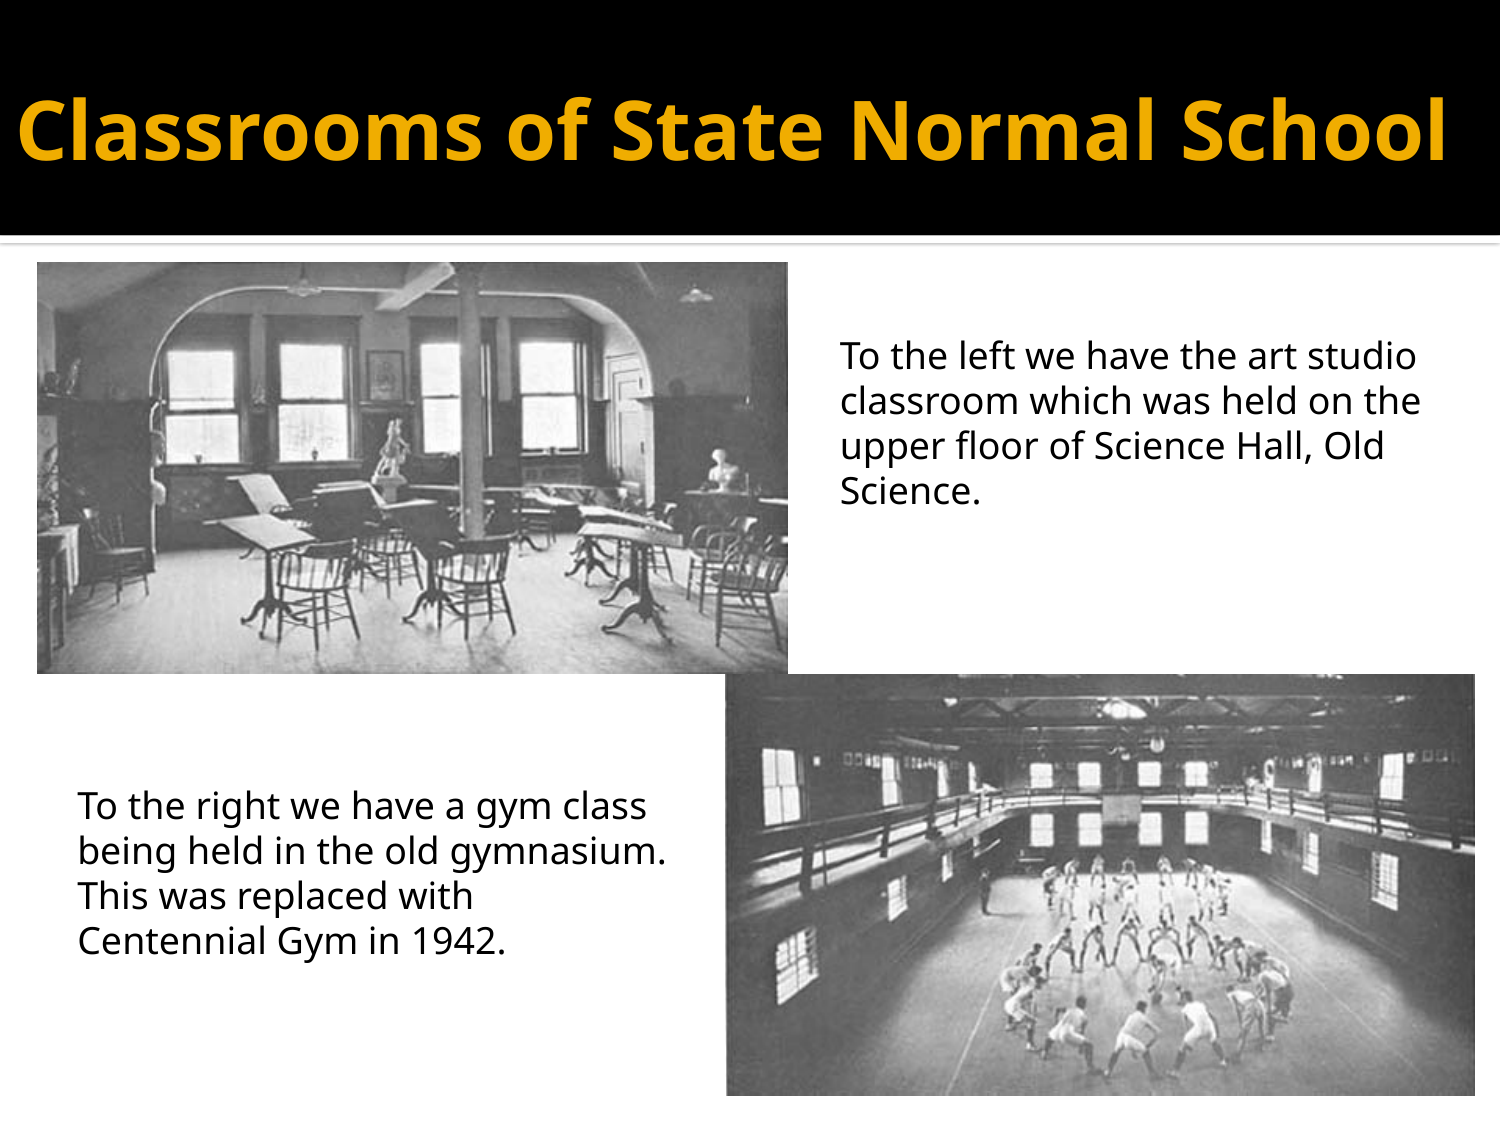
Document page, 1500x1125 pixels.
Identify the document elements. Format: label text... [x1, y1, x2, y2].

picture [37, 262, 1475, 1096]
text_box To the left we have the art studio classroom which was held on the upper floor of Science Hall, Old Science. [825, 324, 1463, 520]
title Classrooms of State Normal School [0, 24, 1500, 231]
text_box To the right we have a gym class being held in the old gymnasium. This was replaced with Centennial Gym in 1942. [62, 774, 688, 970]
